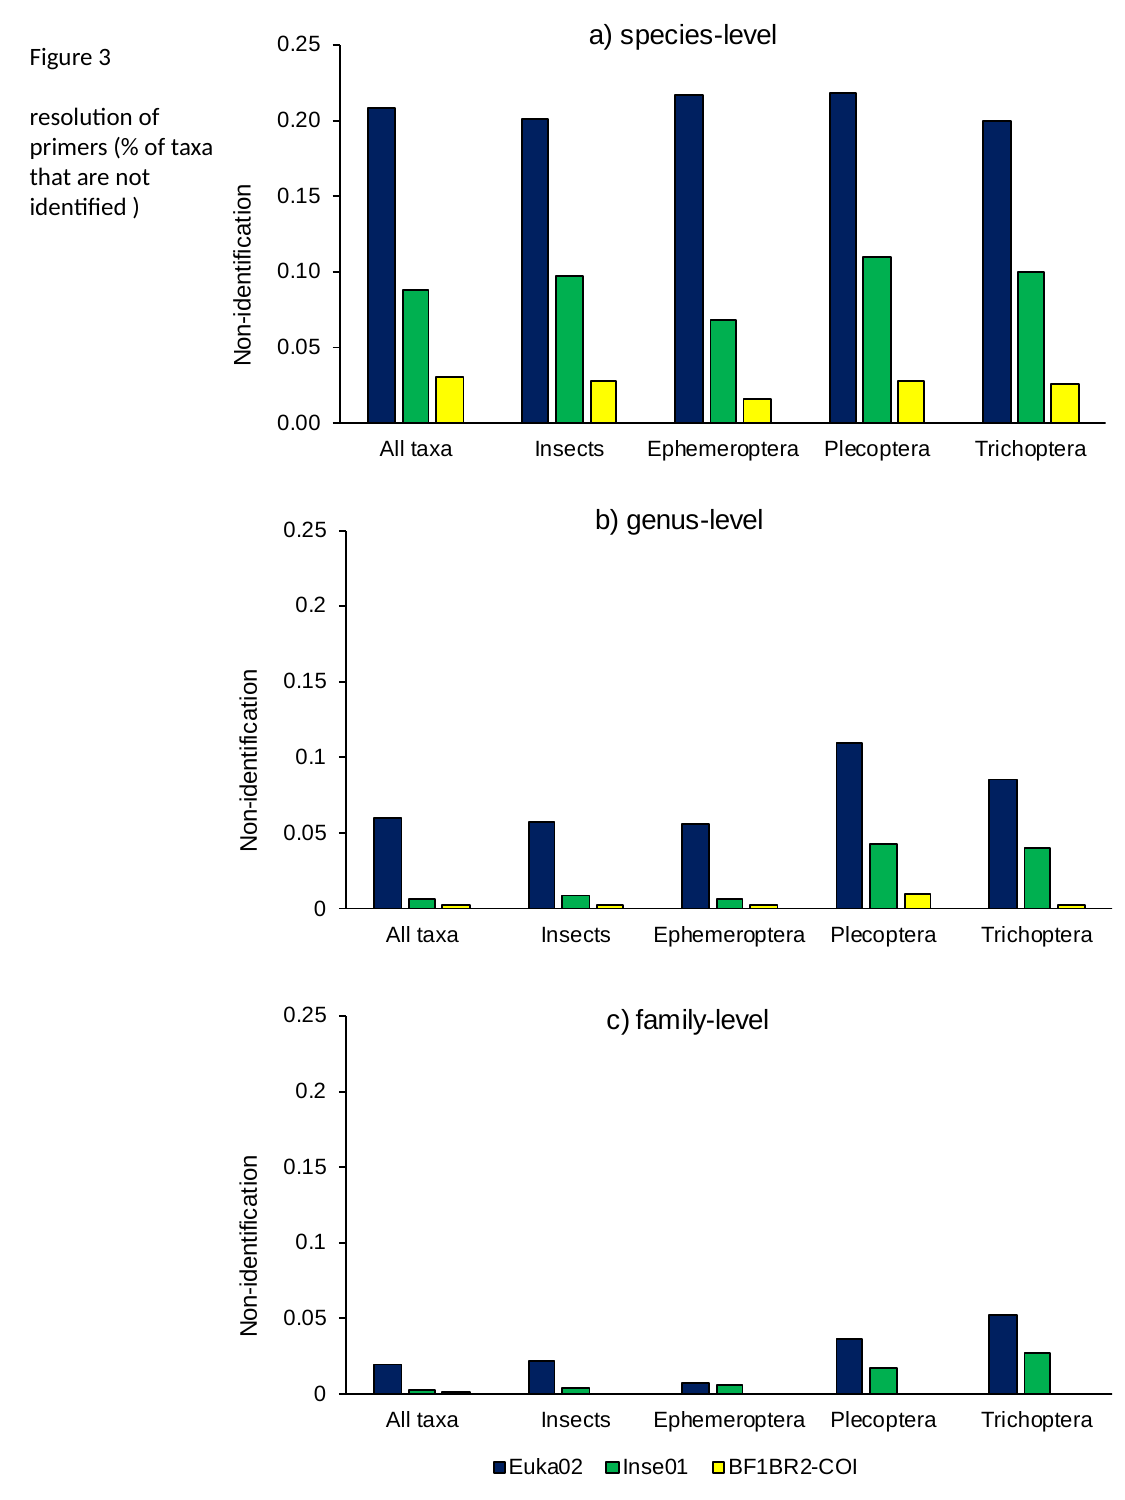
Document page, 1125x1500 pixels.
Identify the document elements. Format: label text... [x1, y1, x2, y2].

picture [222, 0, 1112, 1500]
text_box Figure 3 resolution of primers (% of taxa that are not identified ) [14, 33, 222, 258]
